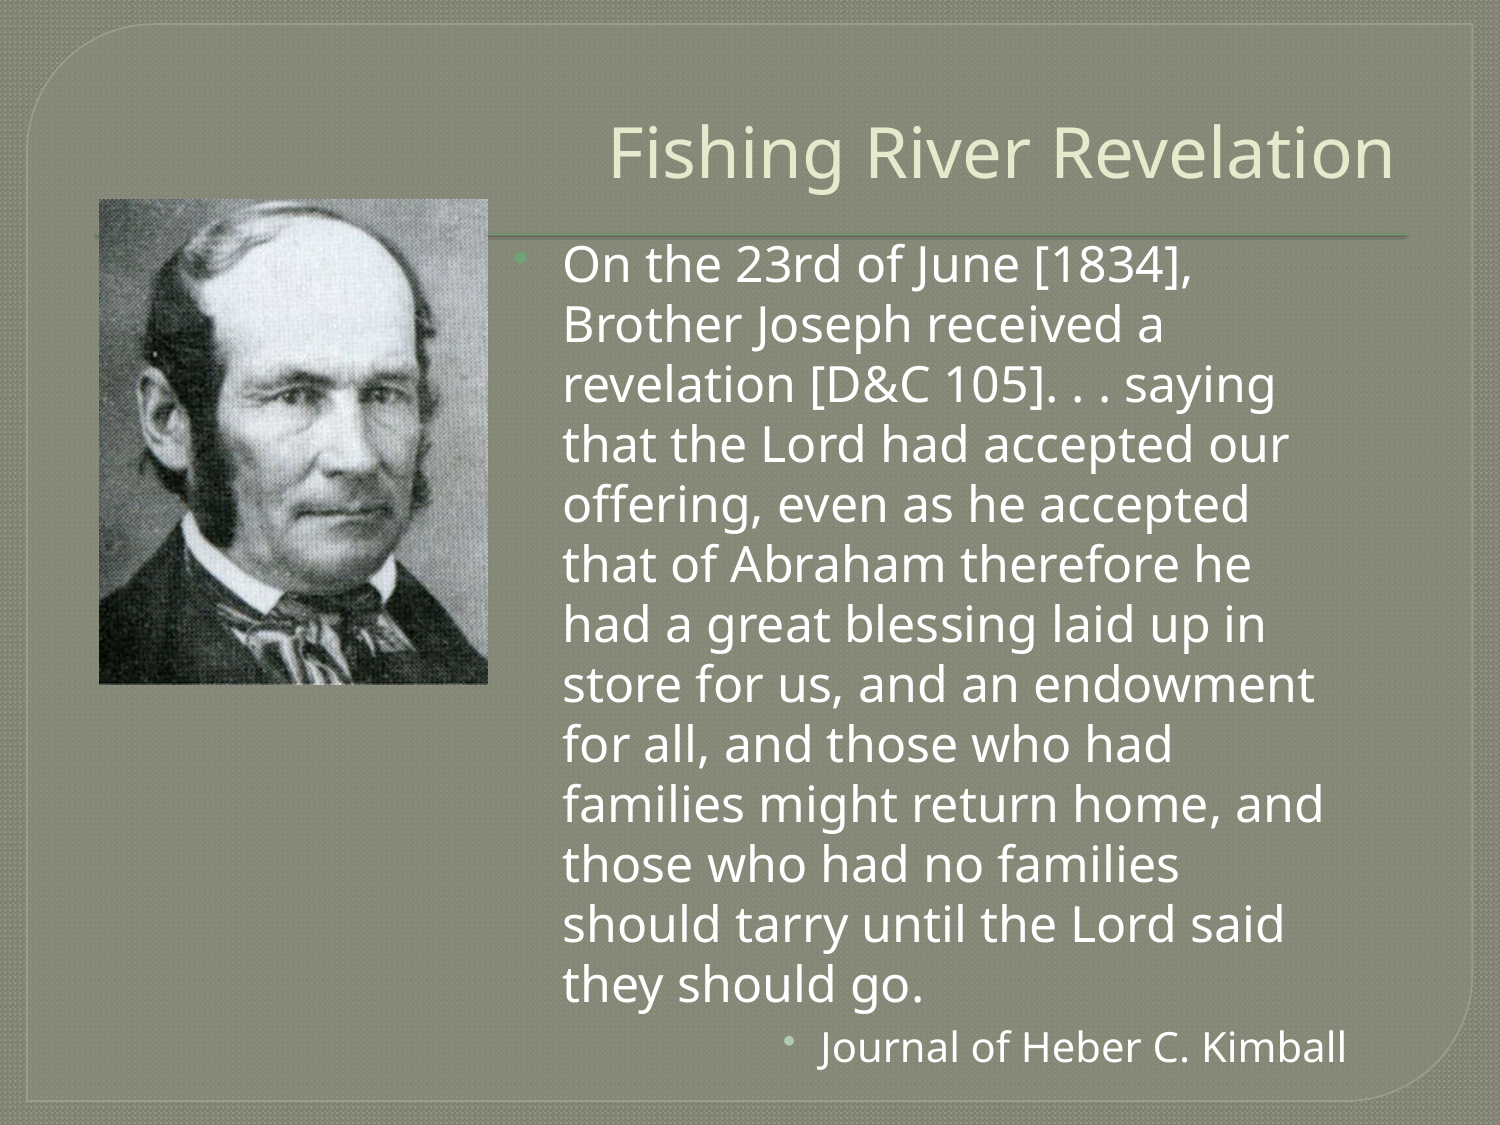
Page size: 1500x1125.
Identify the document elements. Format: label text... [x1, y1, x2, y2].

list On the 23rd of June [1834], Brother Joseph received a revelation [D&C 105]. . . saying that the Lord had accepted our offering, even as he accepted that of Abraham therefore he had a great blessing laid up in store for us, and an endowment for all, and those who had families might return home, and those who had no families should tarry until the Lord said they should go. Journal of Heber C. Kimball [500, 224, 1363, 1050]
picture [99, 199, 488, 685]
title Fishing River Revelation [287, 99, 1413, 200]
